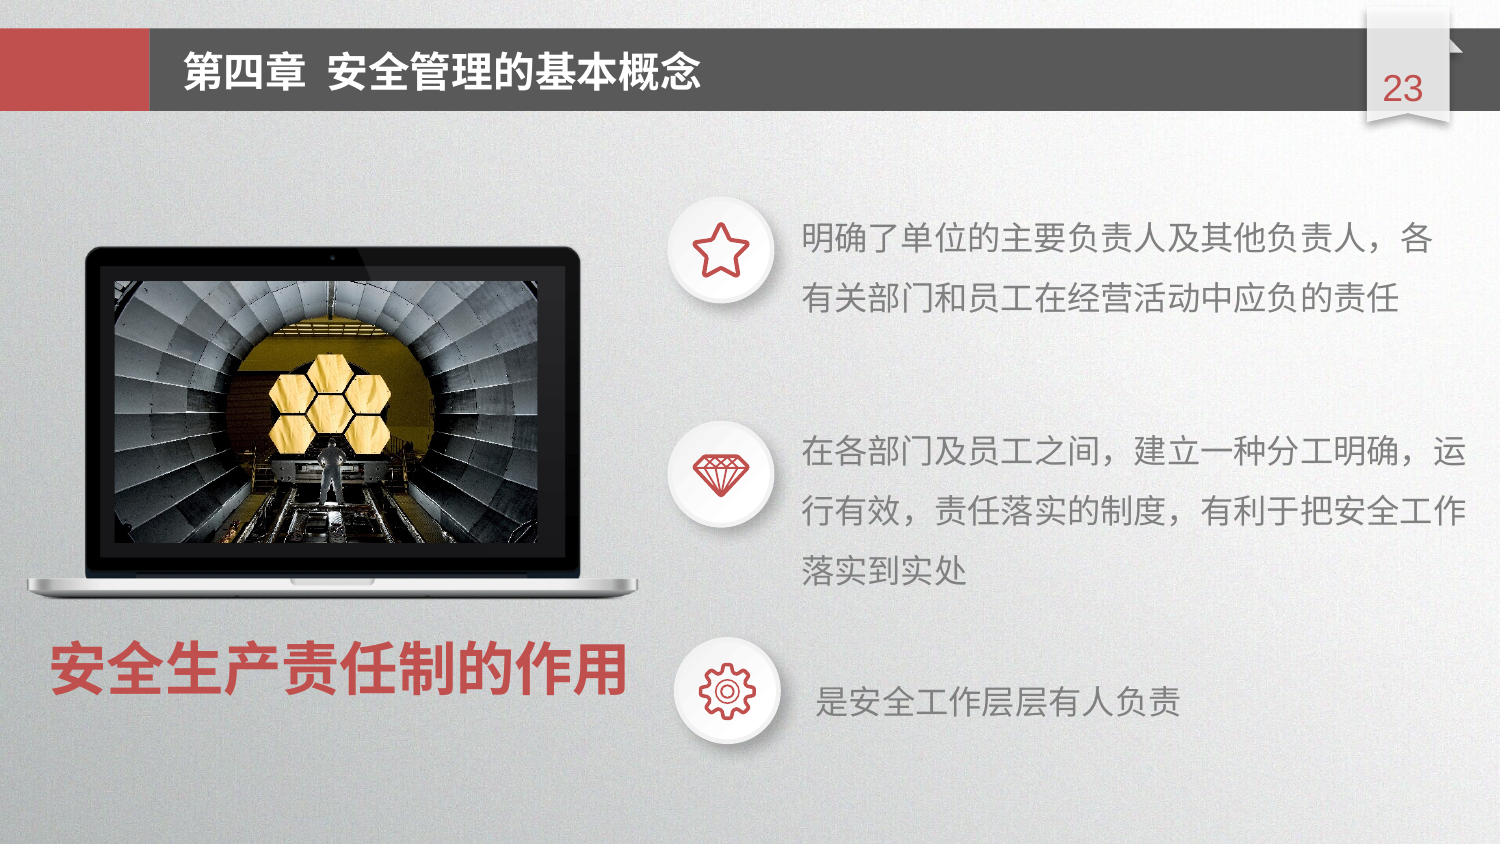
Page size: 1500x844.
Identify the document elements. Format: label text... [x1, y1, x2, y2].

picture [0, 0, 1500, 28]
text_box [669, 422, 773, 526]
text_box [669, 198, 773, 302]
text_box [676, 639, 779, 742]
text_box 在各部门及员工之间，建立一种分工明确，运行有效，责任落实的制度，有利于把安全工作落实到实处 [786, 402, 1489, 598]
text_box 是安全工作层层有人负责 [801, 653, 1381, 729]
text_box 明确了单位的主要负责人及其他负责人，各有关部门和员工在经营活动中应负的责任 [786, 190, 1477, 325]
picture [0, 111, 1500, 844]
text_box 第四章 安全管理的基本概念 [167, 38, 735, 104]
text_box 安全生产责任制的作用 [33, 659, 646, 710]
